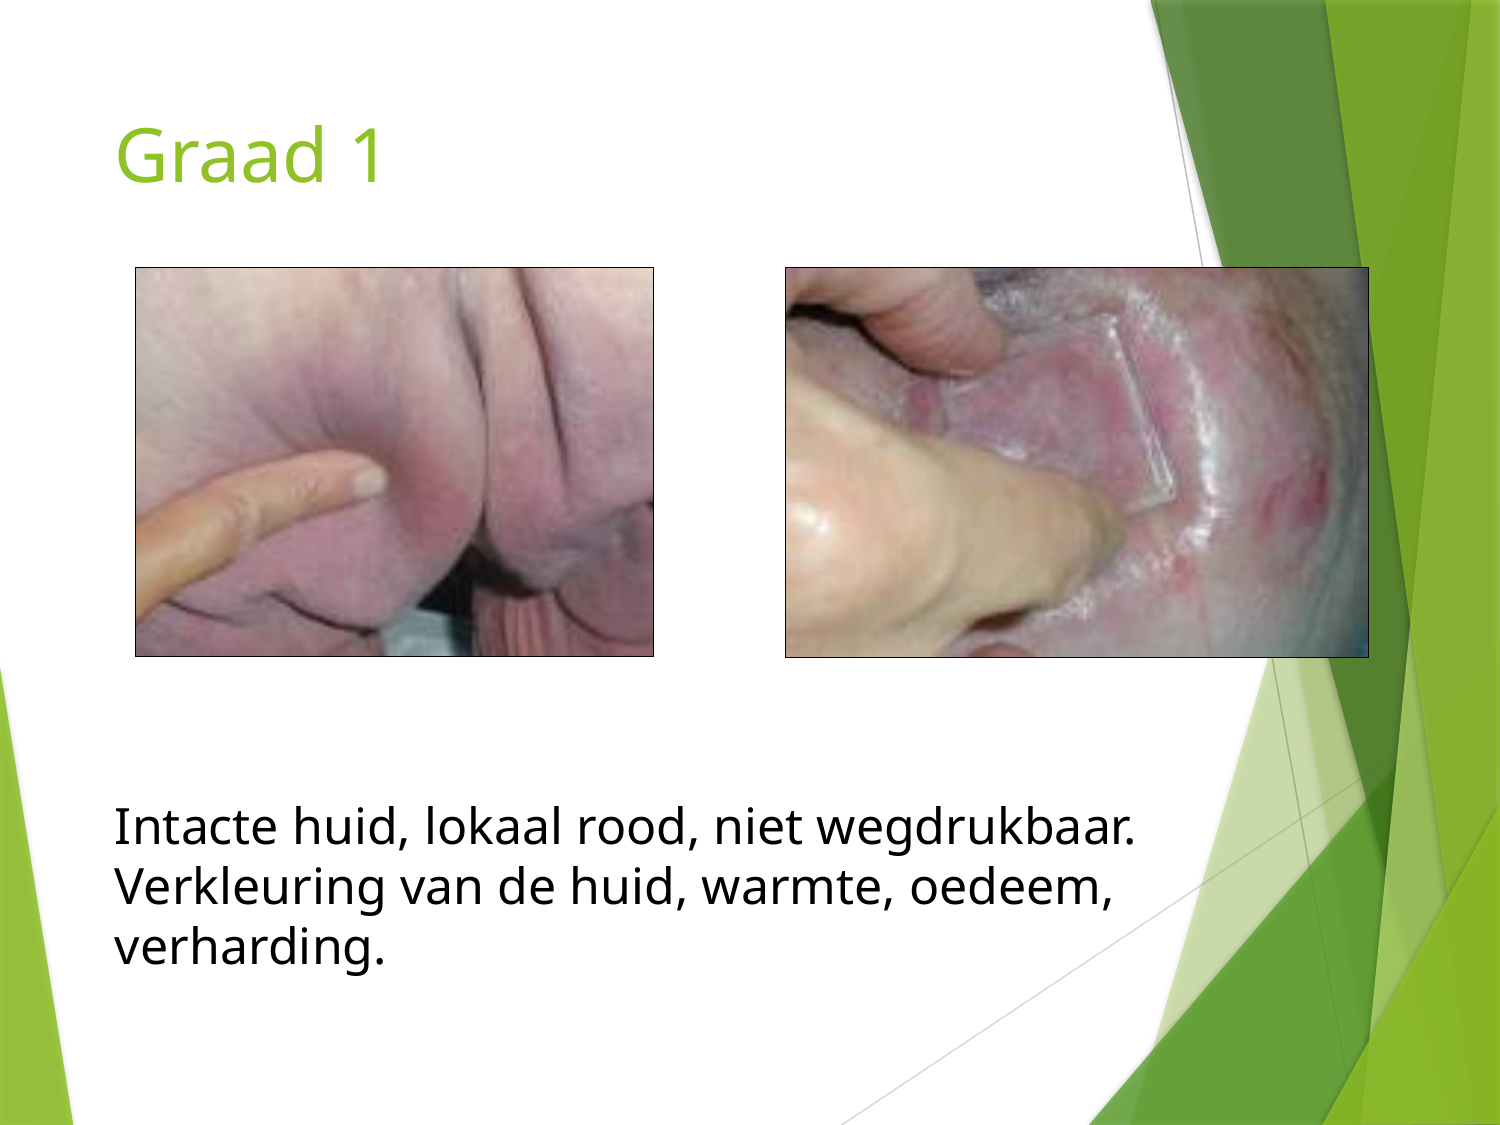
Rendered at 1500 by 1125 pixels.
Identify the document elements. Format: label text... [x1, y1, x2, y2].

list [135, 266, 654, 658]
title Graad 1 [99, 99, 1142, 317]
picture [784, 266, 1369, 659]
text_box Intacte huid, lokaal rood, niet wegdrukbaar. Verkleuring van de huid, warmte, oedeem, verharding. [100, 786, 1388, 982]
